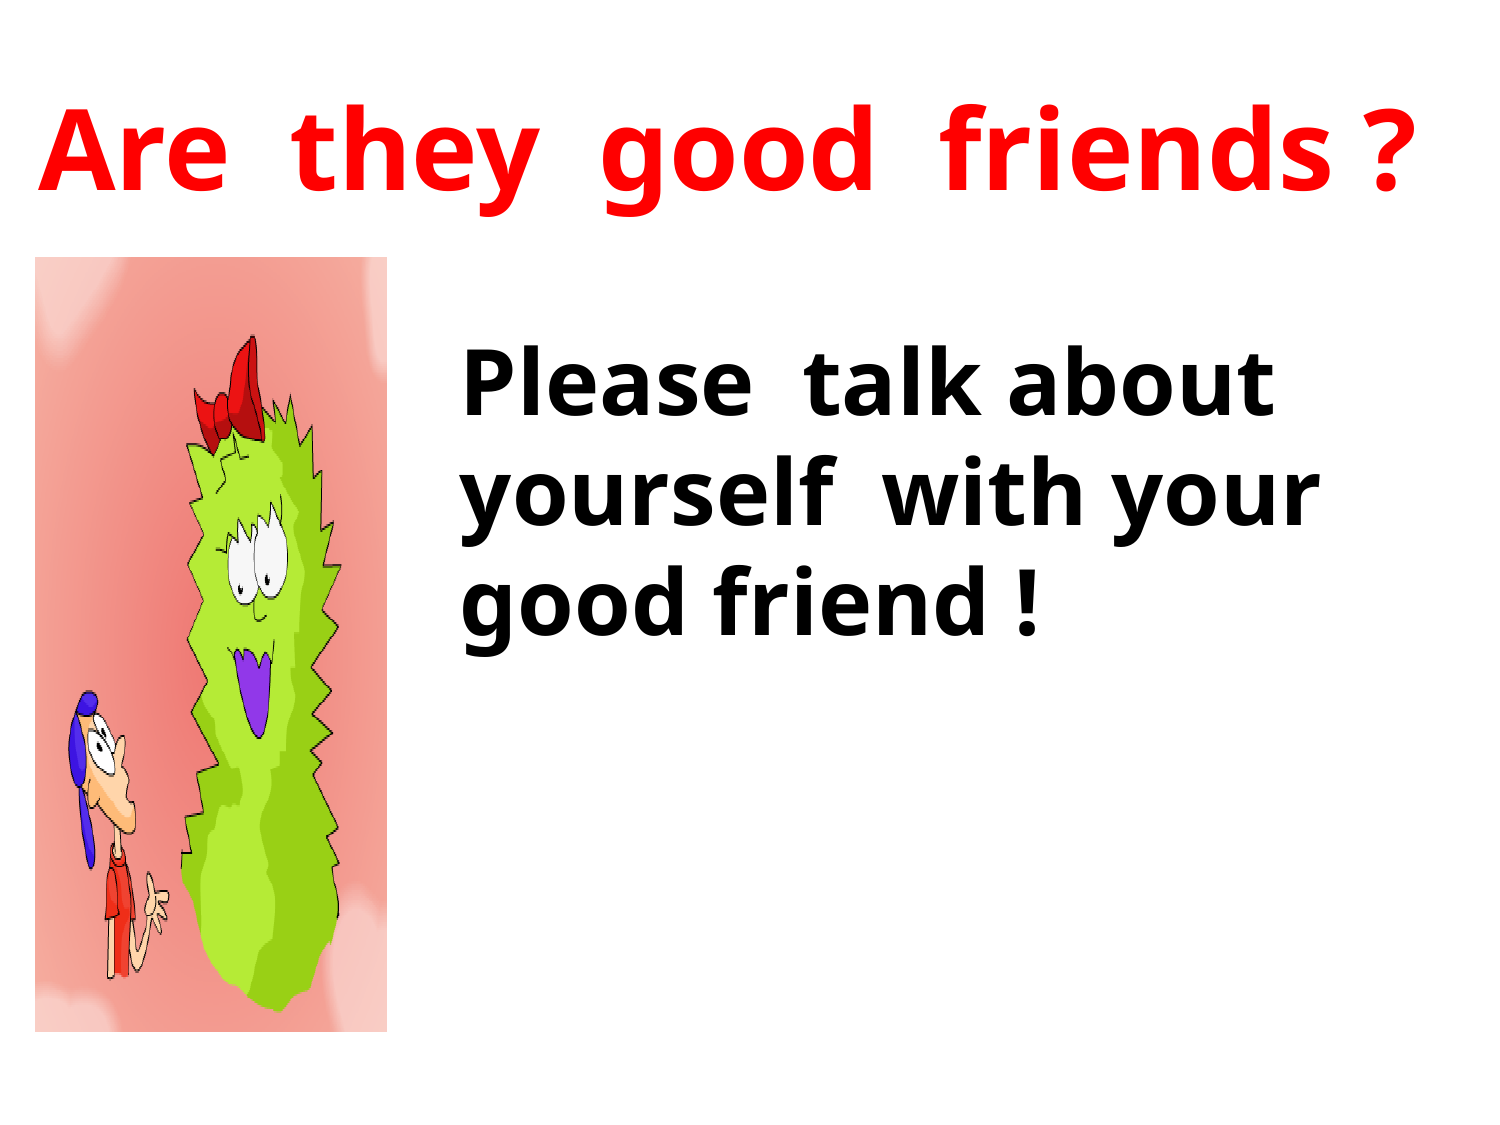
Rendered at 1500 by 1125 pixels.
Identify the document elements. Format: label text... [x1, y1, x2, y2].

text_box Please talk about yourself with your good friend ! [445, 316, 1430, 661]
picture [34, 257, 387, 1032]
text_box Are they good friends ? [23, 70, 1500, 220]
